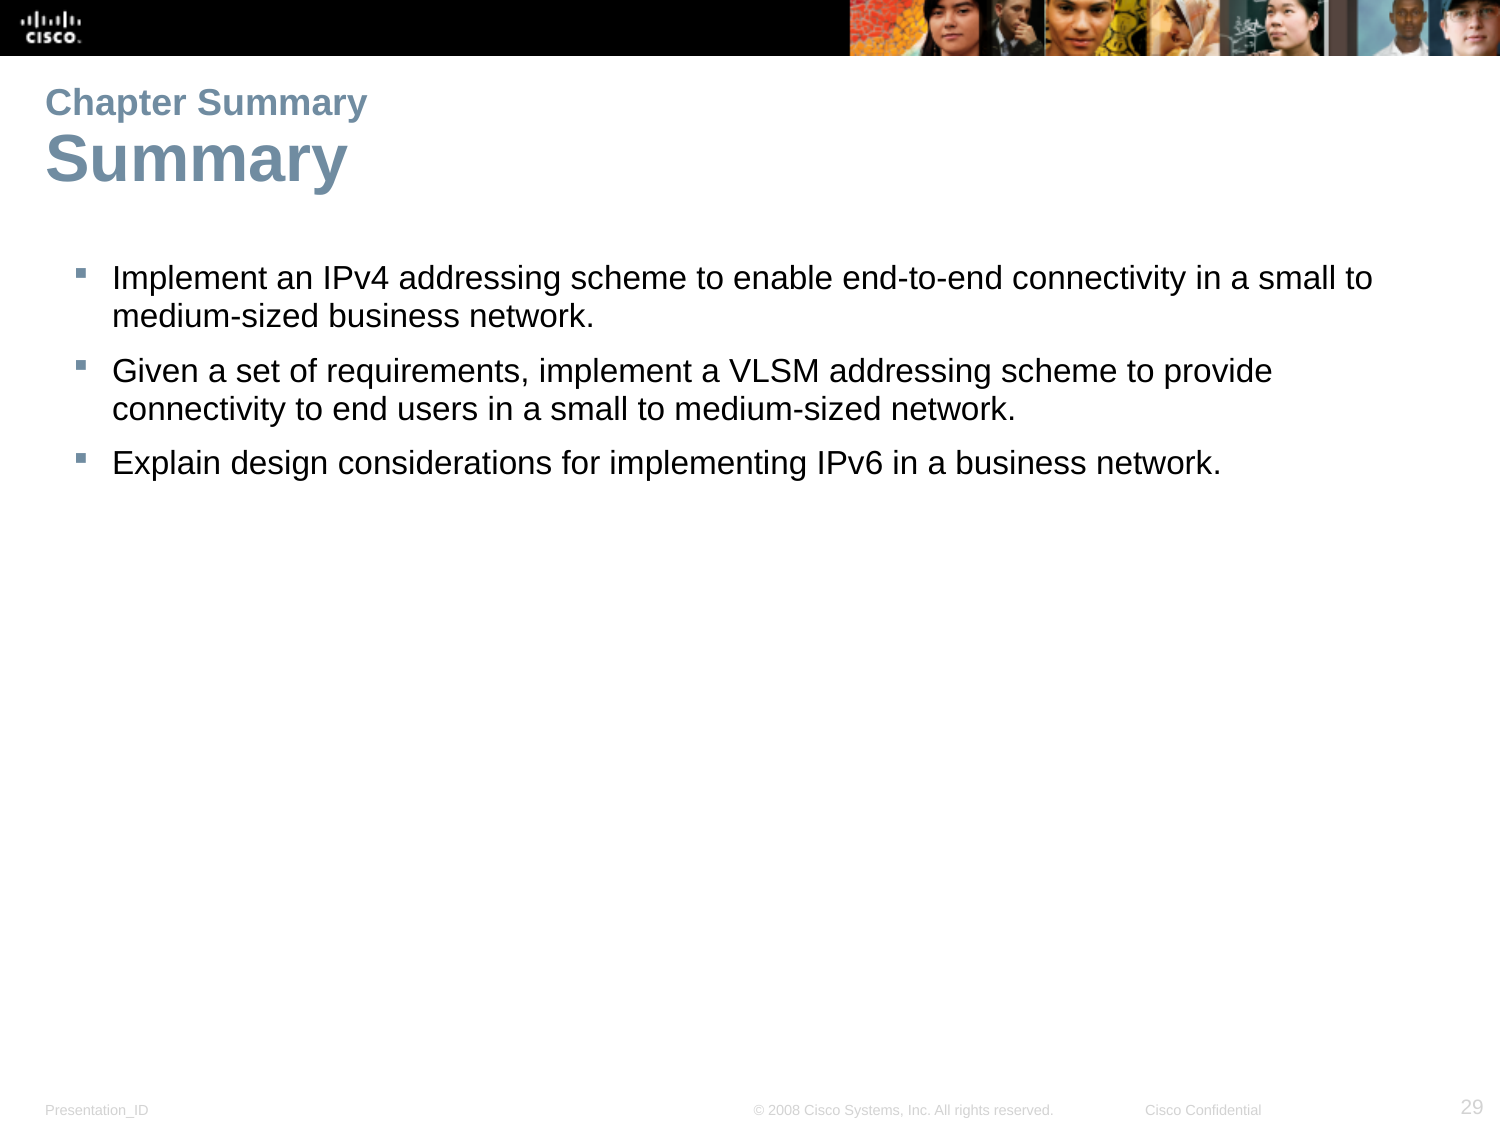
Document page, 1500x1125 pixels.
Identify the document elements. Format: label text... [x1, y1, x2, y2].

title Chapter Summary Summary [31, 64, 1471, 203]
picture [0, 0, 1500, 56]
text_box Implement an IPv4 addressing scheme to enable end-to-end connectivity in a small to medium-sized business network. Given a set of requirements, implement a VLSM addressing scheme to provide connectivity to end users in a small to medium-sized network. Explain design considerations for implementing IPv6 in a business network. [59, 252, 1471, 661]
